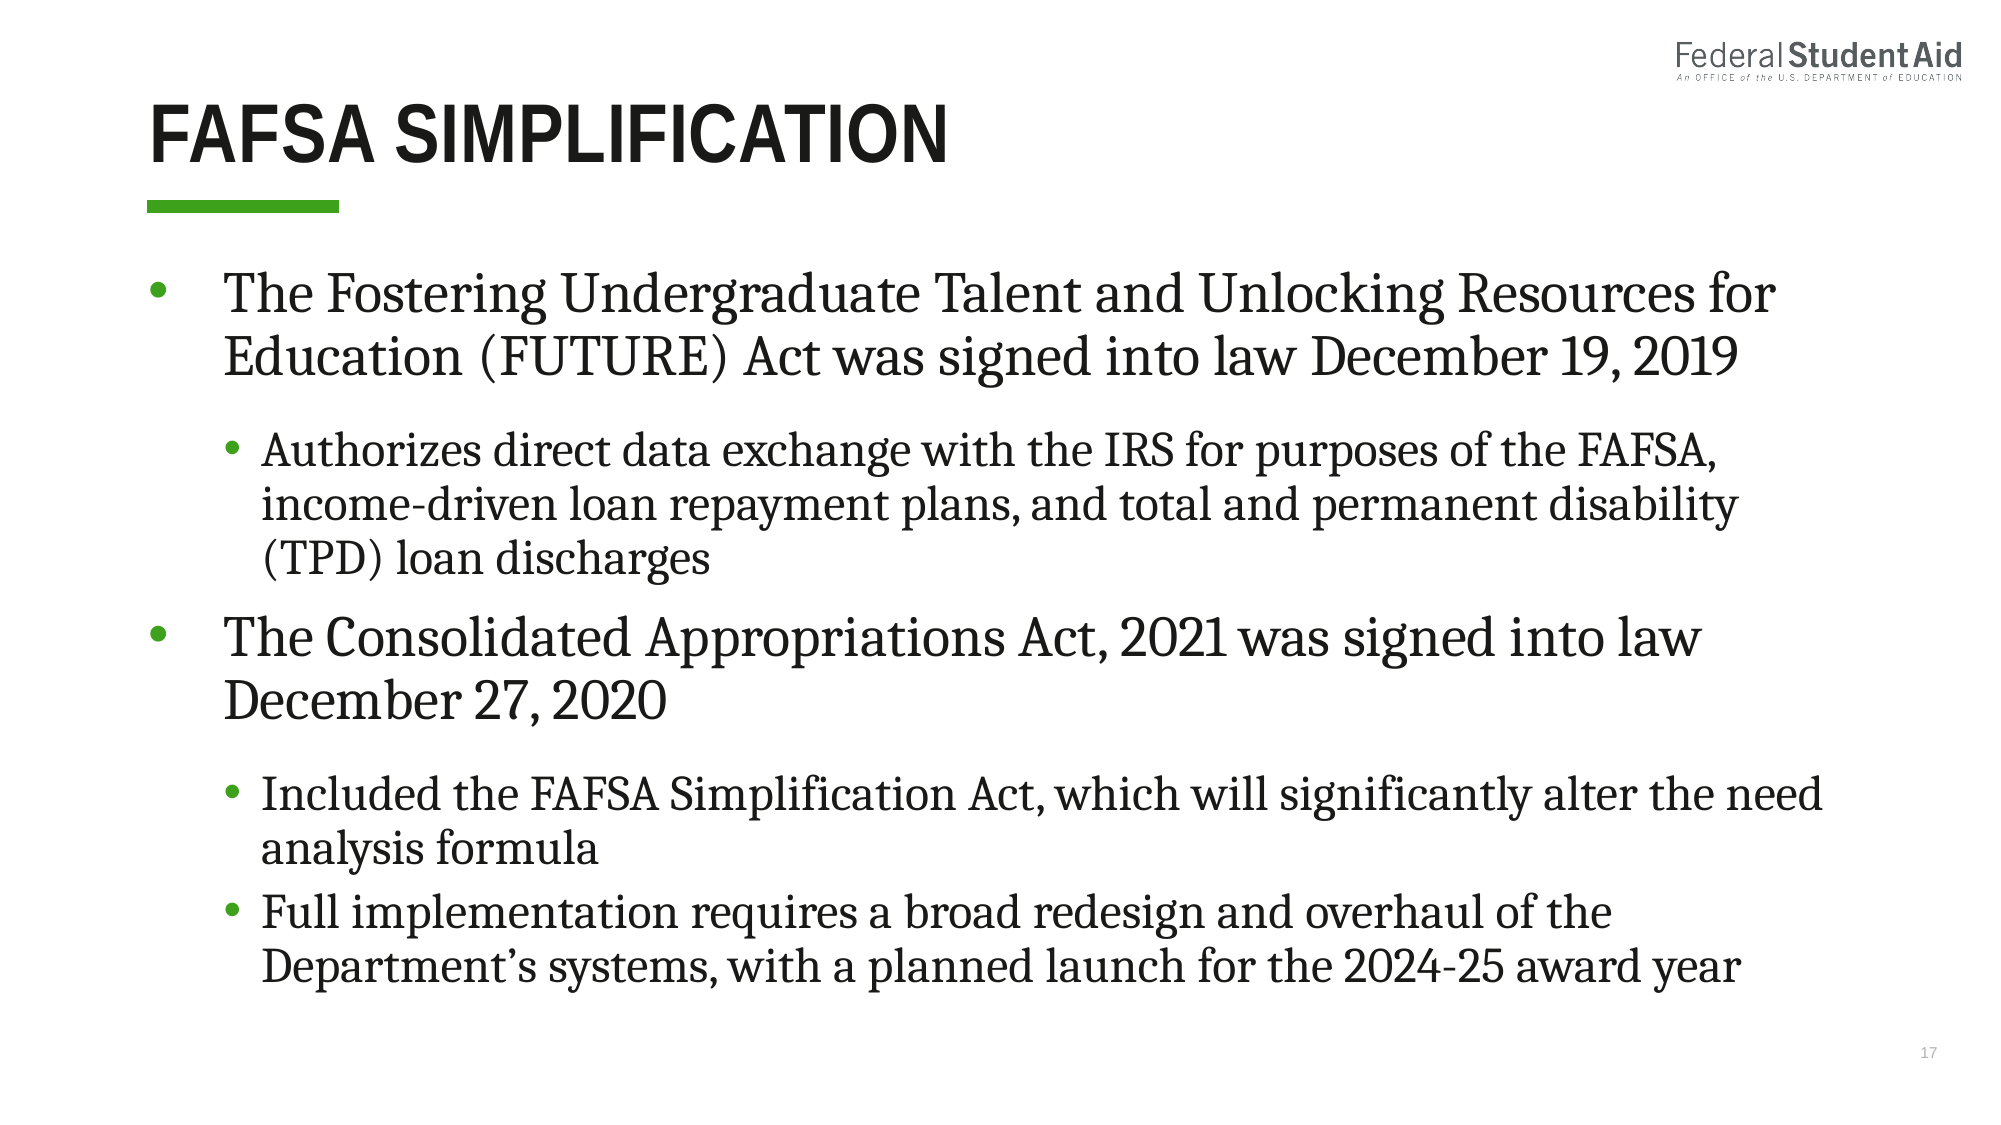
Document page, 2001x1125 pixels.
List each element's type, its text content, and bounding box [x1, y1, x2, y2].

title FAFSA Simplification [149, 57, 1606, 189]
picture [1651, 16, 1986, 106]
slide_number 17 [1920, 1042, 1986, 1094]
list The Fostering Undergraduate Talent and Unlocking Resources for Education (FUTURE) Act was signed into law December 19, 2019 Authorizes direct data exchange with the IRS for purposes of the FAFSA, income-driven loan repayment plans, and total and permanent disability (TPD) loan discharges The Consolidated Appropriations Act, 2021 was signed into law December 27, 2020 Included the FAFSA Simplification Act, which will significantly alter the need analysis formula Full implementation requires a broad redesign and overhaul of the Department’s systems, with a planned launch for the 2024-25 award year [133, 254, 1867, 1043]
